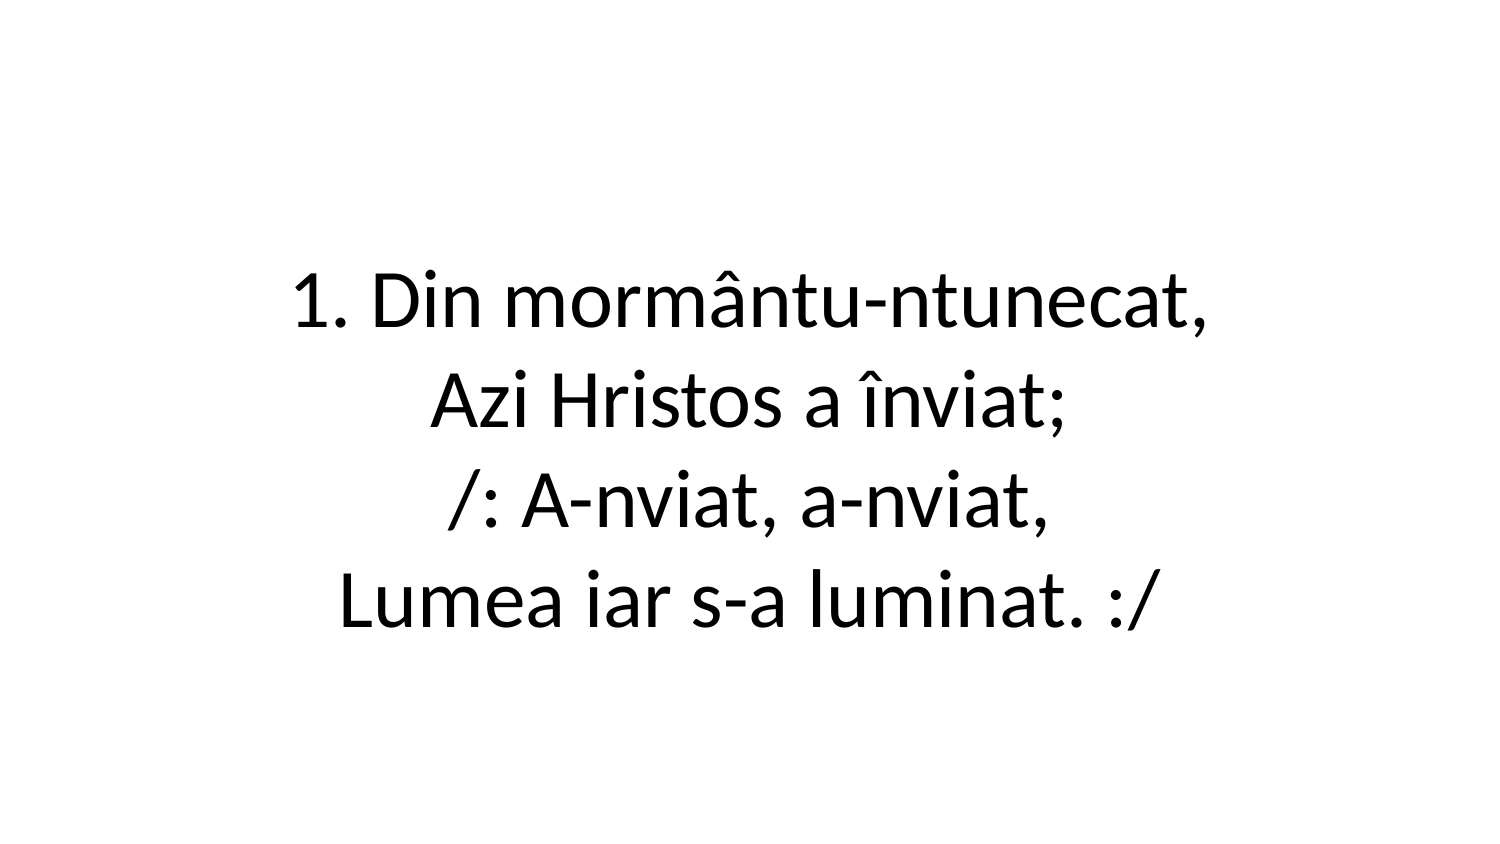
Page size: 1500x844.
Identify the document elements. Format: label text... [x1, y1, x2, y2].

text_box 1. Din mormântu-ntunecat, Azi Hristos a înviat; /: A-nviat, a-nviat, Lumea iar s-a luminat. :/ [273, 192, 1227, 652]
